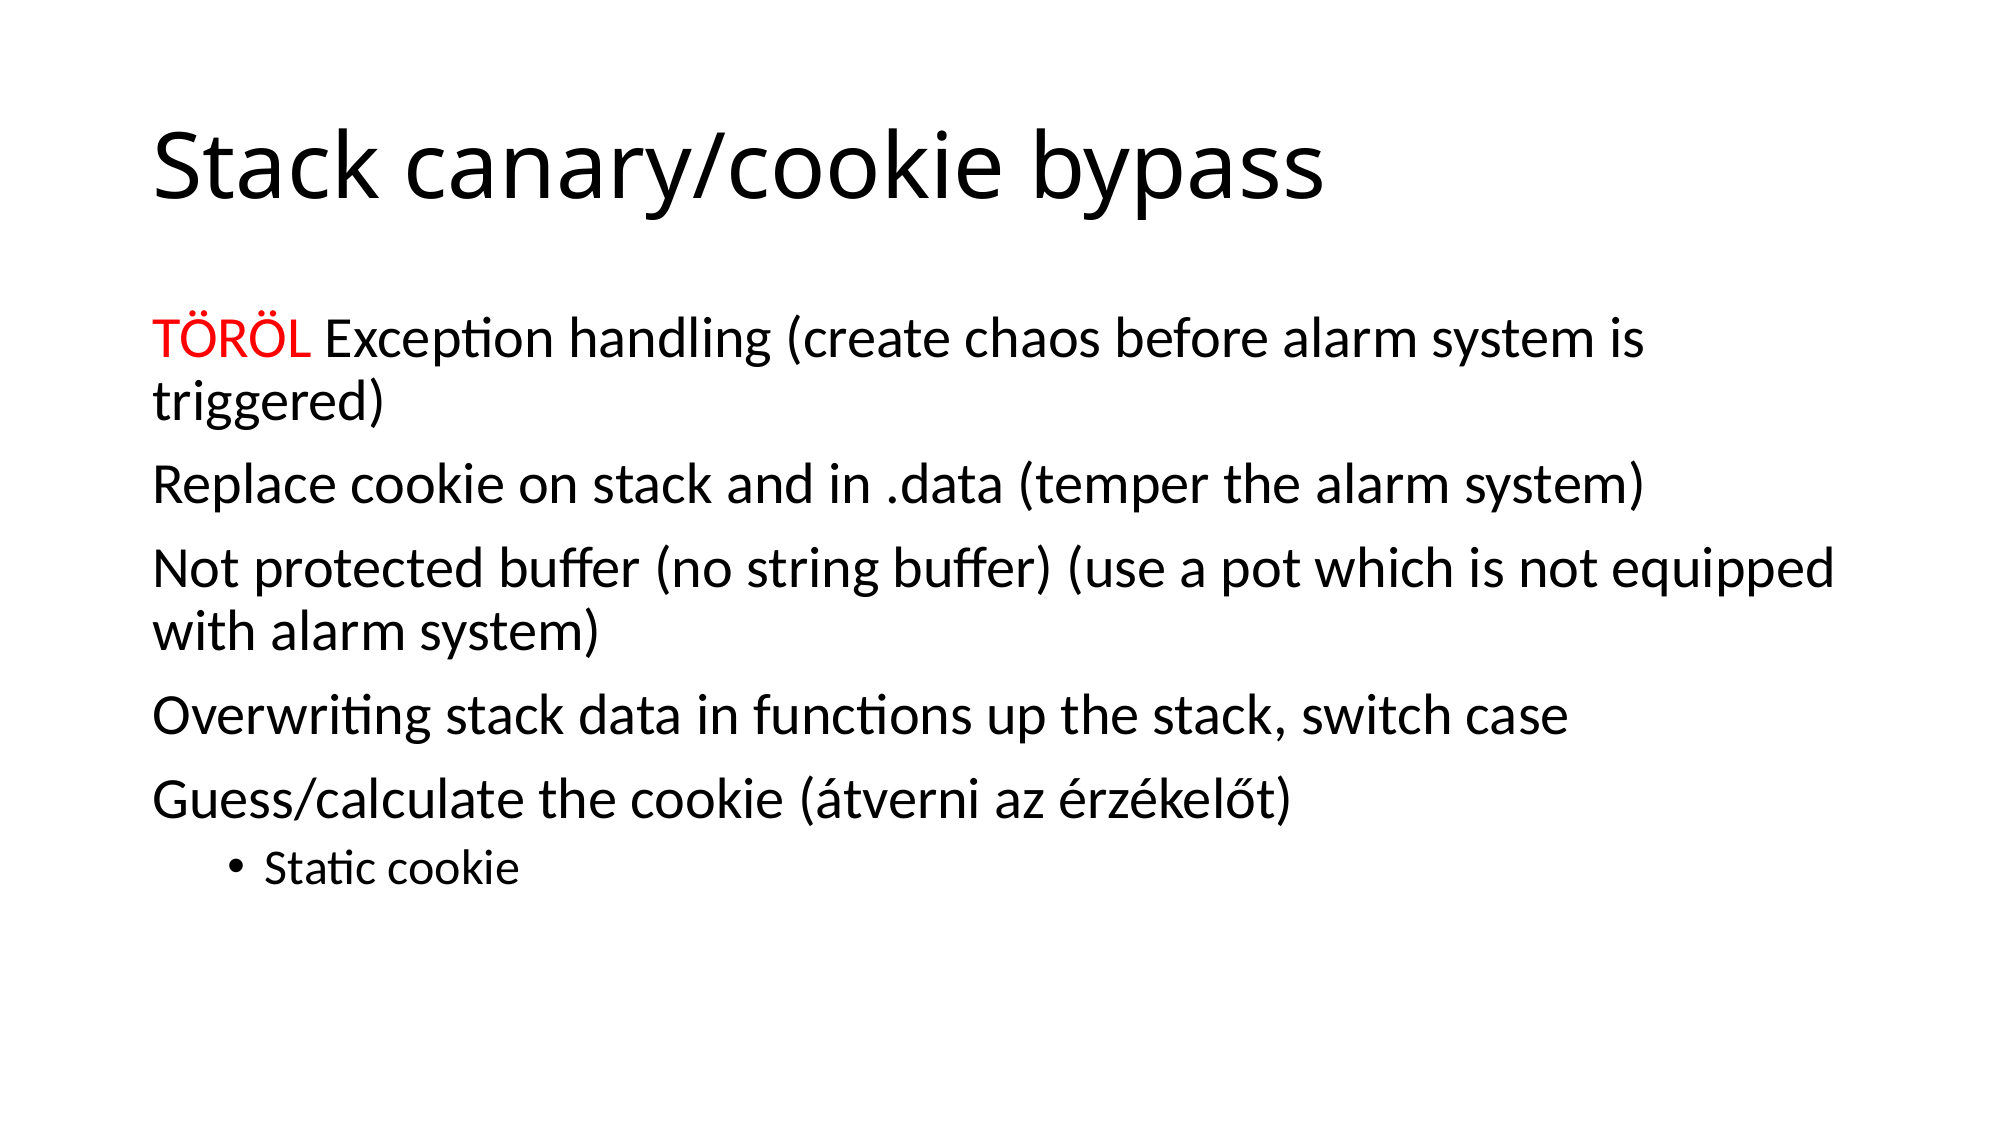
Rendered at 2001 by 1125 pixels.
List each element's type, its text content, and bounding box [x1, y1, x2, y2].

list TÖRÖL Exception handling (create chaos before alarm system is triggered) Replace cookie on stack and in .data (temper the alarm system) Not protected buffer (no string buffer) (use a pot which is not equipped with alarm system) Overwriting stack data in functions up the stack, switch case Guess/calculate the cookie (átverni az érzékelőt) Static cookie [137, 299, 1863, 1014]
title Stack canary/cookie bypass [137, 59, 1863, 278]
